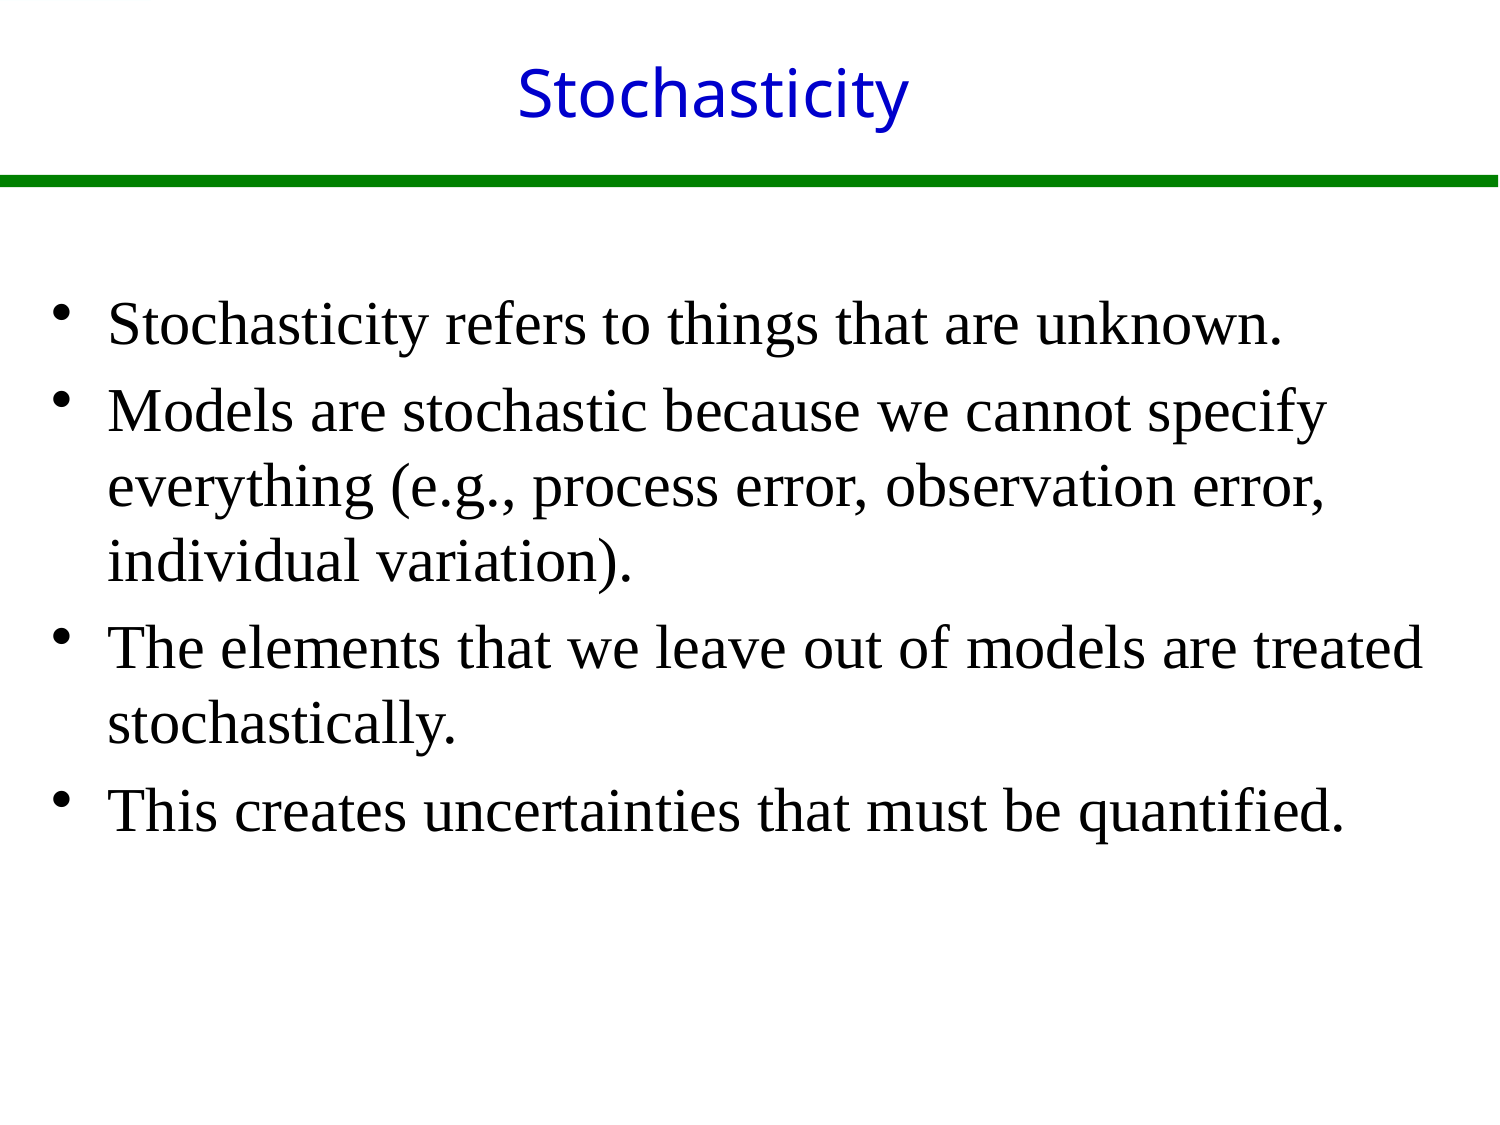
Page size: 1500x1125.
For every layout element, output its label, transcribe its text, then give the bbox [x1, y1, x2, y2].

title Stochasticity [149, 19, 1295, 138]
list Stochasticity refers to things that are unknown. Models are stochastic because we cannot specify everything (e.g., process error, observation error, individual variation). The elements that we leave out of models are treated stochastically. This creates uncertainties that must be quantified. [36, 186, 1488, 1026]
